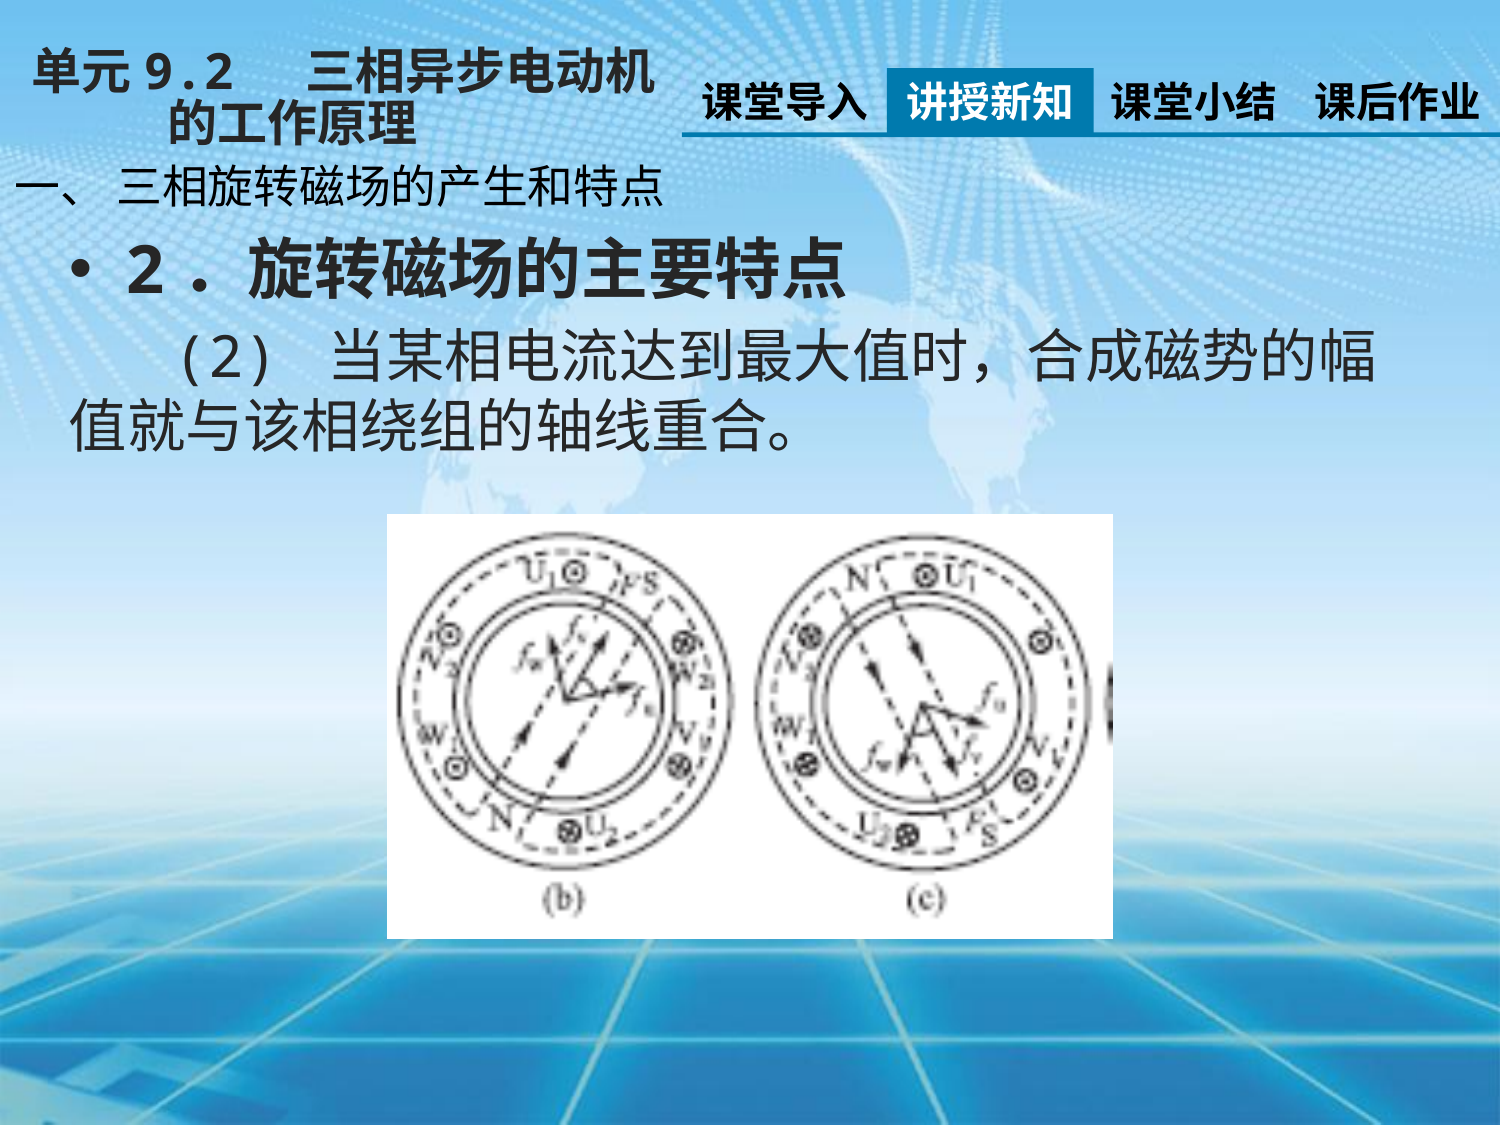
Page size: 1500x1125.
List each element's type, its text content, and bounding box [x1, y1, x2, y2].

text_box 2．旋转磁场的主要特点 (2) 当某相电流达到最大值时，合成磁势的幅值就与该相绕组的轴线重合。 [54, 219, 1405, 316]
picture [0, 0, 1500, 150]
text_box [16, 39, 1500, 160]
text_box 一、 三相旋转磁场的产生和特点 [0, 150, 1350, 221]
picture [0, 160, 1500, 1125]
